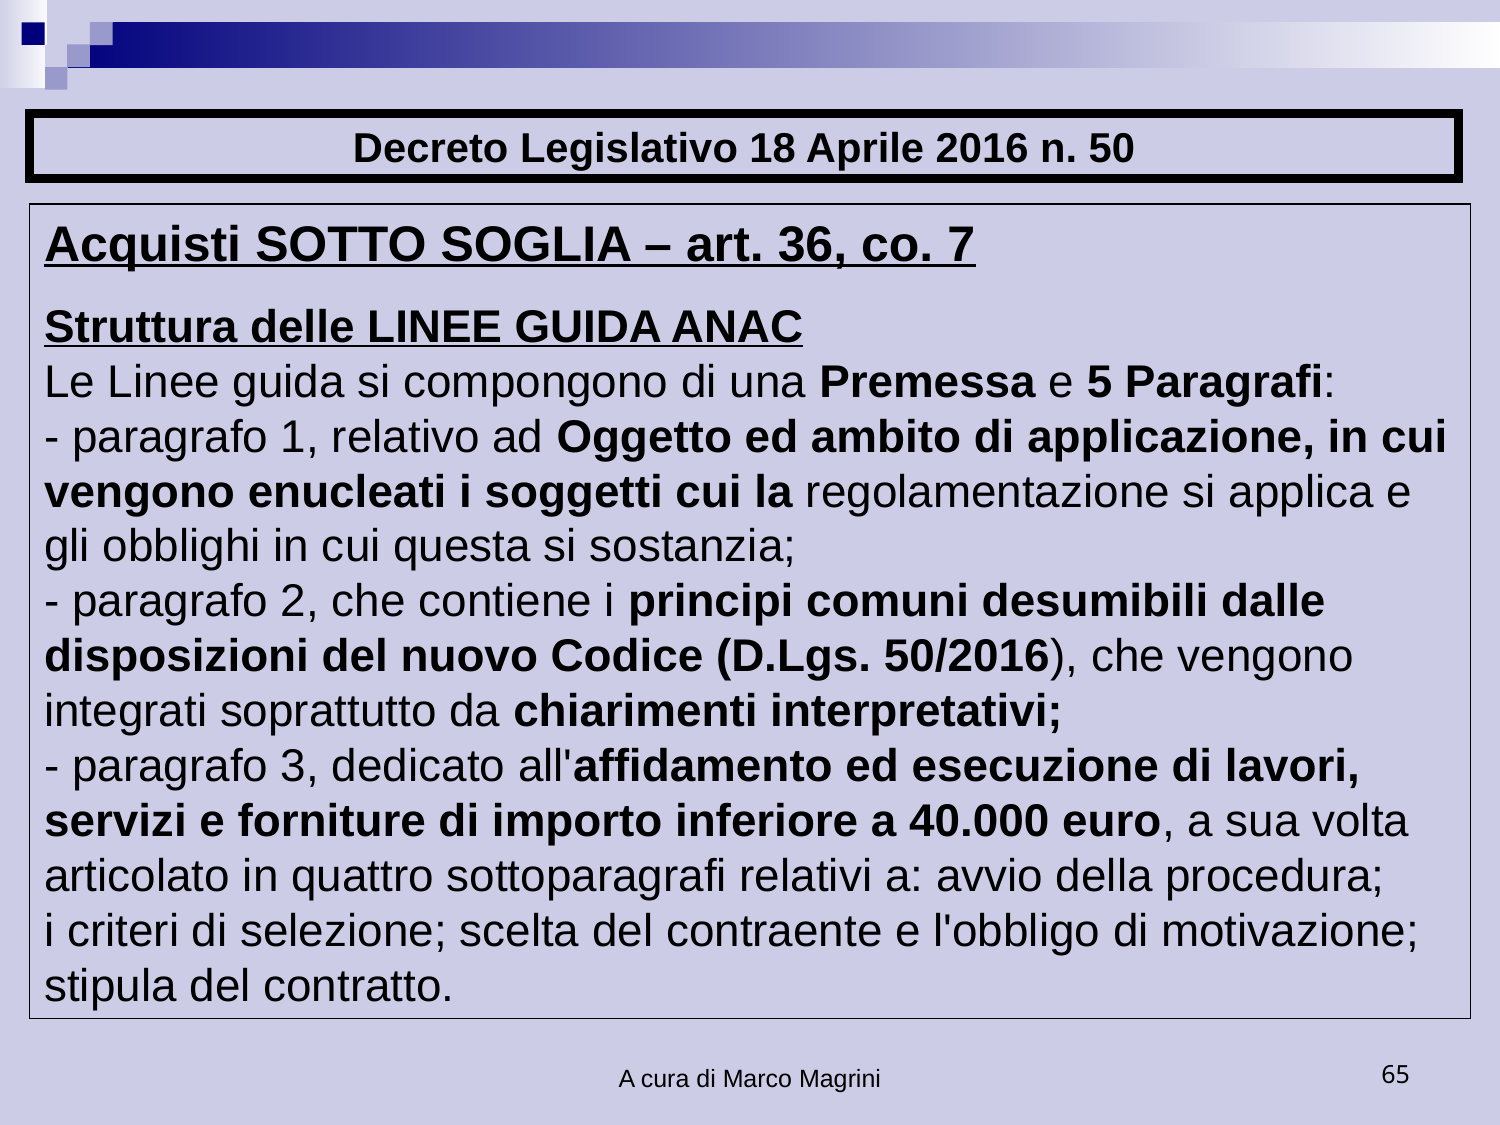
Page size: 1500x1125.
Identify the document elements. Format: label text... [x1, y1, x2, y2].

slide_number 65 [1074, 1025, 1425, 1100]
footer A cura di Marco Magrini [512, 1025, 988, 1100]
text_box Acquisti SOTTO SOGLIA – art. 36, co. 7 Struttura delle LINEE GUIDA ANAC Le Linee guida si compongono di una Premessa e 5 Paragrafi: - paragrafo 1, relativo ad Oggetto ed ambito di applicazione, in cui vengono enucleati i soggetti cui la regolamentazione si applica e gli obblighi in cui questa si sostanzia; - paragrafo 2, che contiene i principi comuni desumibili dalle disposizioni del nuovo Codice (D.Lgs. 50/2016), che vengono integrati soprattutto da chiarimenti interpretativi; - paragrafo 3, dedicato all'affidamento ed esecuzione di lavori, servizi e forniture di importo inferiore a 40.000 euro, a sua volta articolato in quattro sottoparagrafi relativi a: avvio della procedura; i criteri di selezione; scelta del contraente e l'obbligo di motivazione; stipula del contratto. [29, 203, 1471, 1019]
text_box Decreto Legislativo 18 Aprile 2016 n. 50 [29, 113, 1459, 179]
